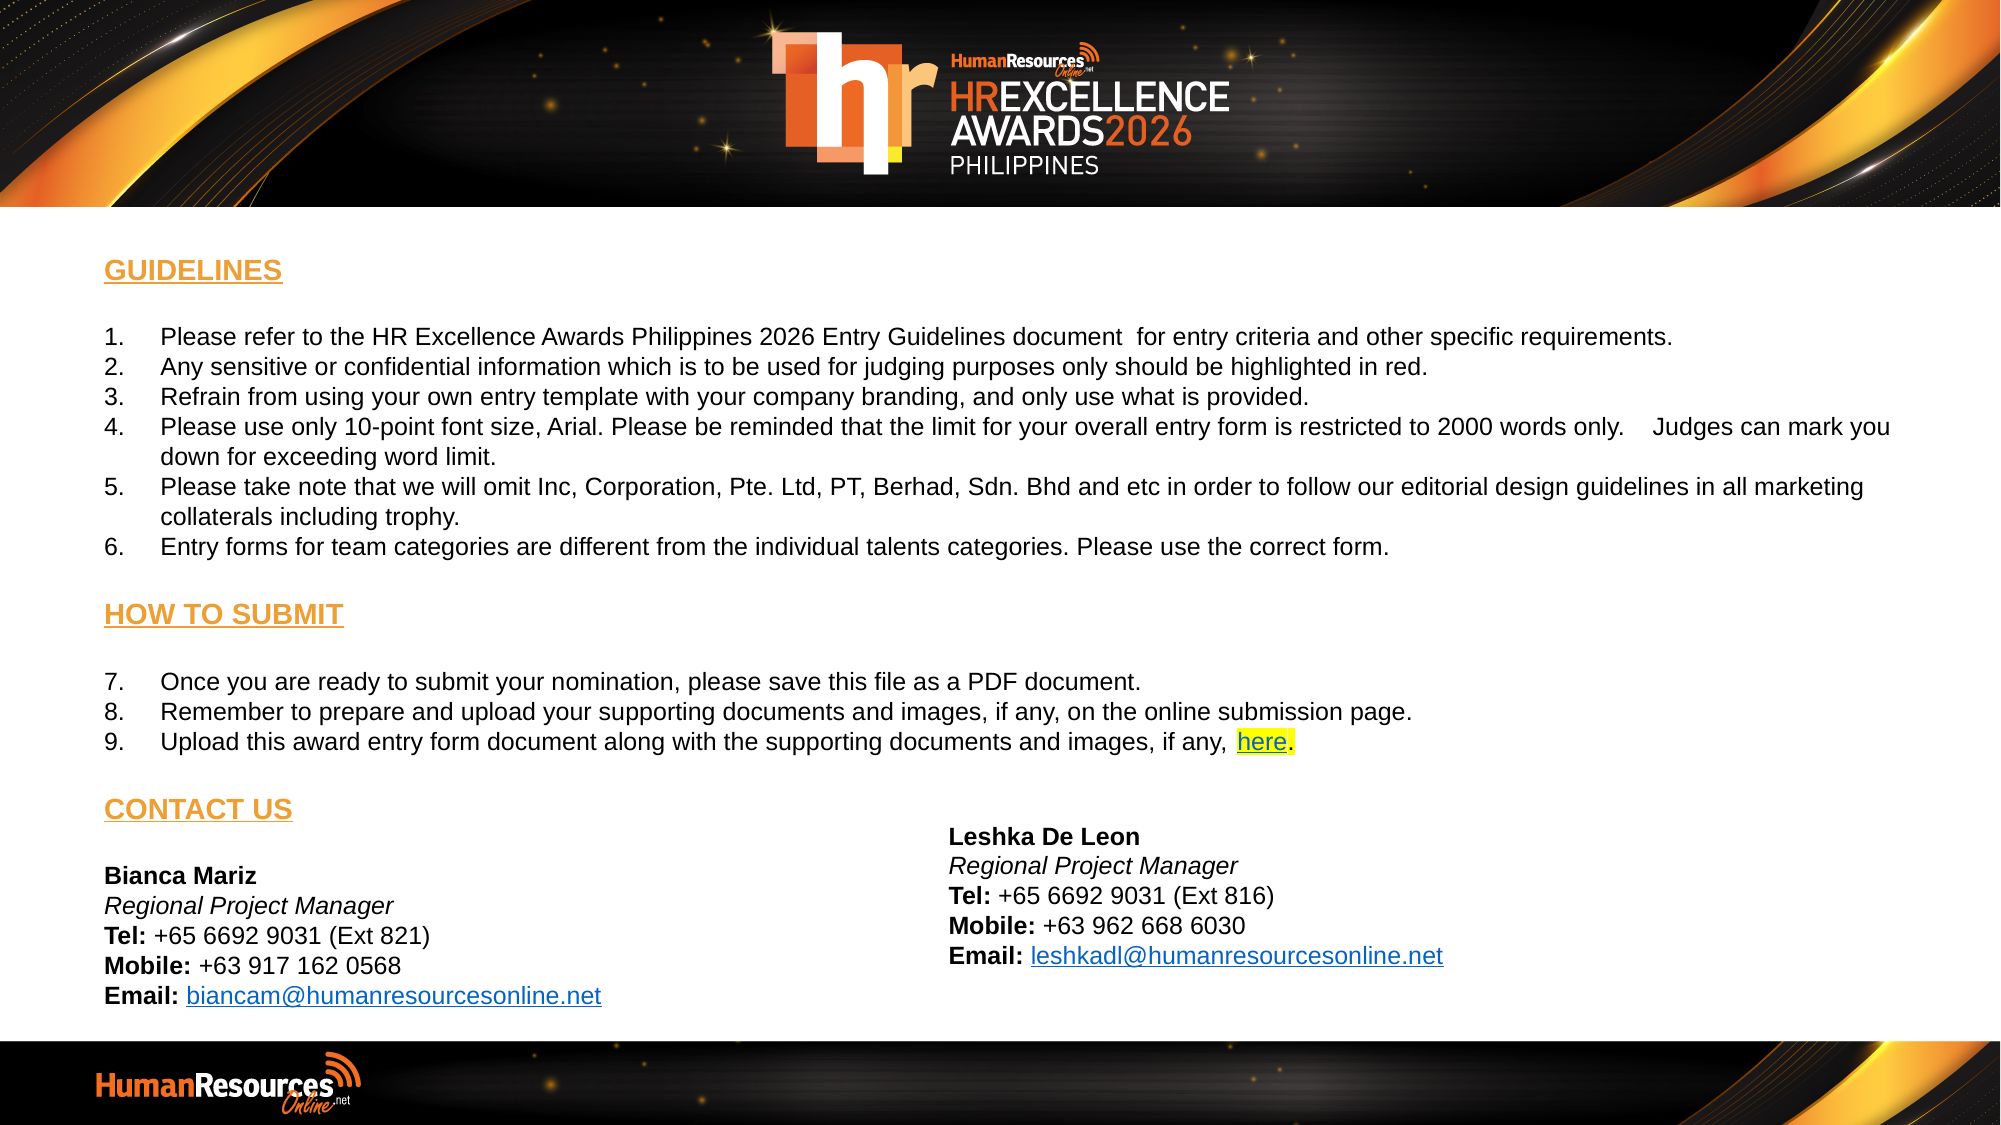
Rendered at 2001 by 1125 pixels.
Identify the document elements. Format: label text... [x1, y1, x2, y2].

text_box CONTACT US Bianca Mariz Regional Project Manager Tel: +65 6692 9031 (Ext 821) Mobile: +63 917 162 0568 Email: biancam@humanresourcesonline.net Leshka De Leon Regional Project Manager Tel: +65 6692 9031 (Ext 816) Mobile: +63 962 668 6030 Email: leshkadl@humanresourcesonline.net [89, 782, 1808, 1125]
picture [0, 0, 2001, 1125]
text_box GUIDELINES Please refer to the HR Excellence Awards Philippines 2026 Entry Guidelines document for entry criteria and other specific requirements. Any sensitive or confidential information which is to be used for judging purposes only should be highlighted in red. Refrain from using your own entry template with your company branding, and only use what is provided. Please use only 10-point font size, Arial. Please be reminded that the limit for your overall entry form is restricted to 2000 words only. Judges can mark you down for exceeding word limit. Please take note that we will omit Inc, Corporation, Pte. Ltd, PT, Berhad, Sdn. Bhd and etc in order to follow our editorial design guidelines in all marketing collaterals including trophy. Entry forms for team categories are different from the individual talents categories. Please use the correct form. HOW TO SUBMIT Once you are ready to submit your nomination, please save this file as a PDF document. Remember to prepare and upload your supporting documents and images, if any, on the online submission page. Upload this award entry form document along with the supporting documents and images, if any, here. [89, 243, 1940, 763]
